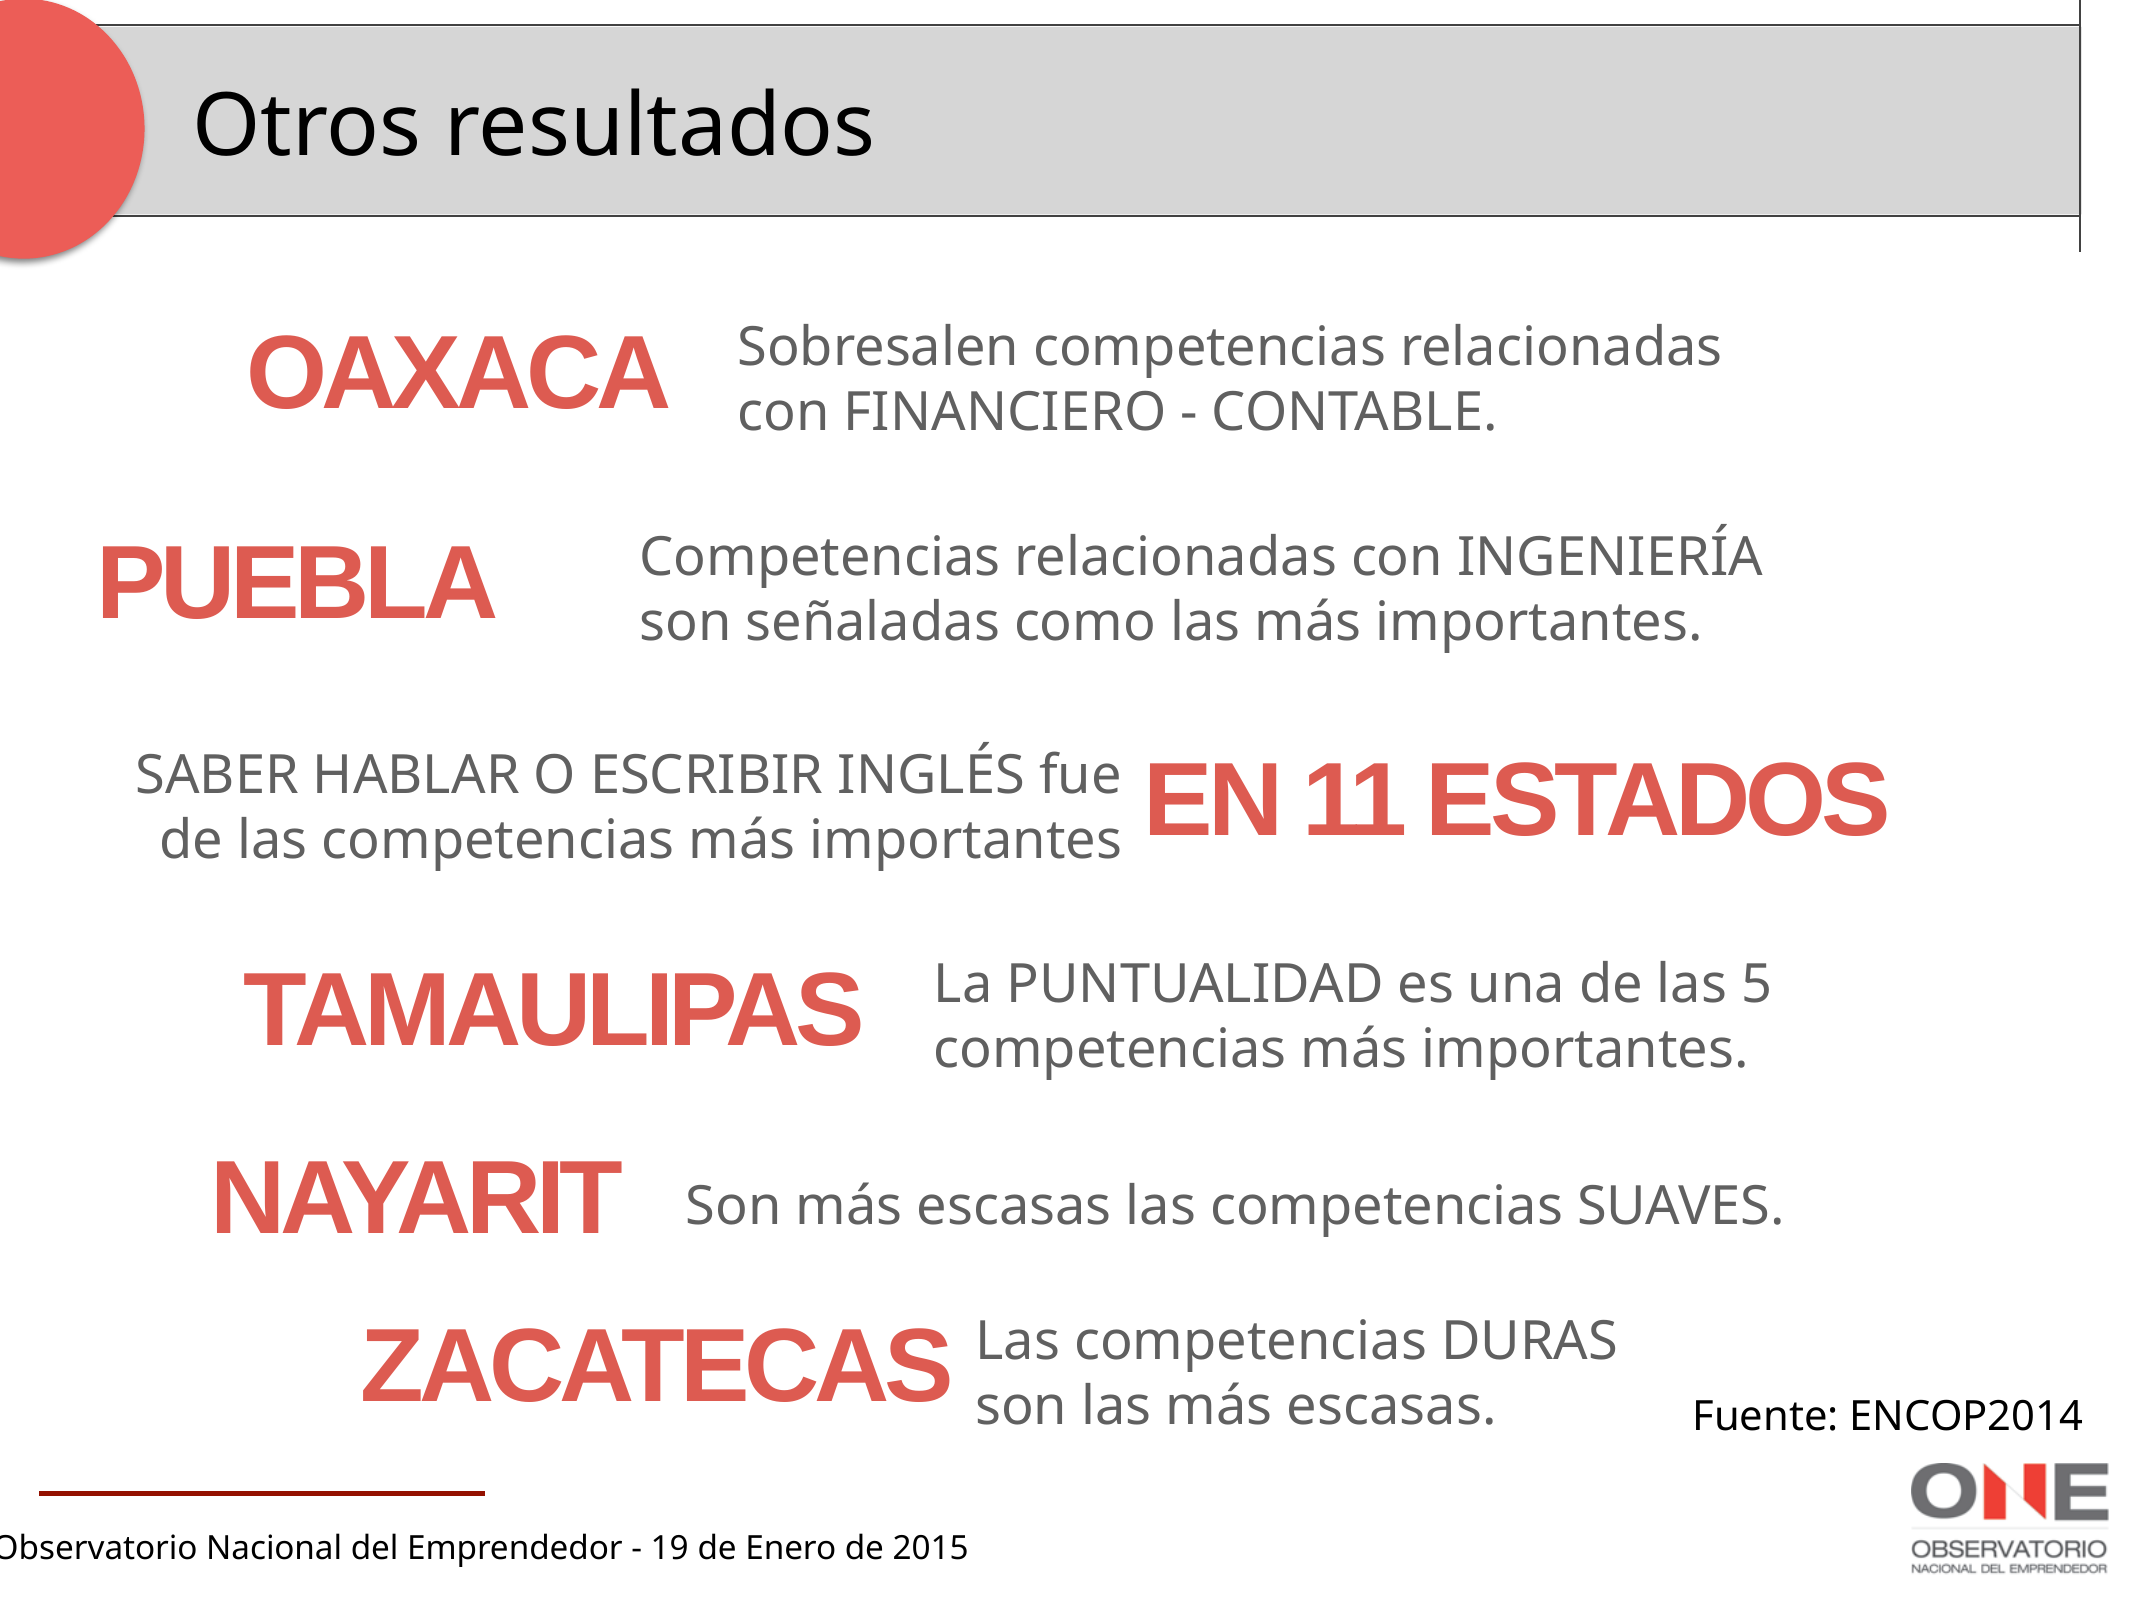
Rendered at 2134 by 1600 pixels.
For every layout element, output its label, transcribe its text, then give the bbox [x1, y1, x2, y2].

text_box EN 11 ESTADOS [1135, 747, 1953, 864]
text_box NAYARIT [202, 1144, 684, 1262]
text_box Son más escasas las competencias SUAVES. [677, 1162, 1840, 1244]
text_box Sobresalen competencias relacionadas con FINANCIERO - CONTABLE. [729, 302, 1805, 450]
text_box Competencias relacionadas con INGENIERÍA son señaladas como las más importantes. [631, 513, 1832, 660]
text_box OAXACA [237, 319, 719, 437]
picture [1911, 1463, 2117, 1588]
text_box TAMAULIPAS [235, 957, 917, 1074]
text_box ZACATECAS [352, 1313, 966, 1431]
text_box SABER HABLAR O ESCRIBIR INGLÉS fue de las competencias más importantes [87, 731, 1132, 878]
text_box PUEBLA [87, 530, 626, 647]
text_box Otros resultados [184, 59, 885, 182]
text_box La PUNTUALIDAD es una de las 5 competencias más importantes. [925, 940, 1805, 1087]
text_box Las competencias DURAS son las más escasas. [966, 1296, 1690, 1444]
text_box Fuente: ENCOP2014 [1684, 1380, 2093, 1447]
